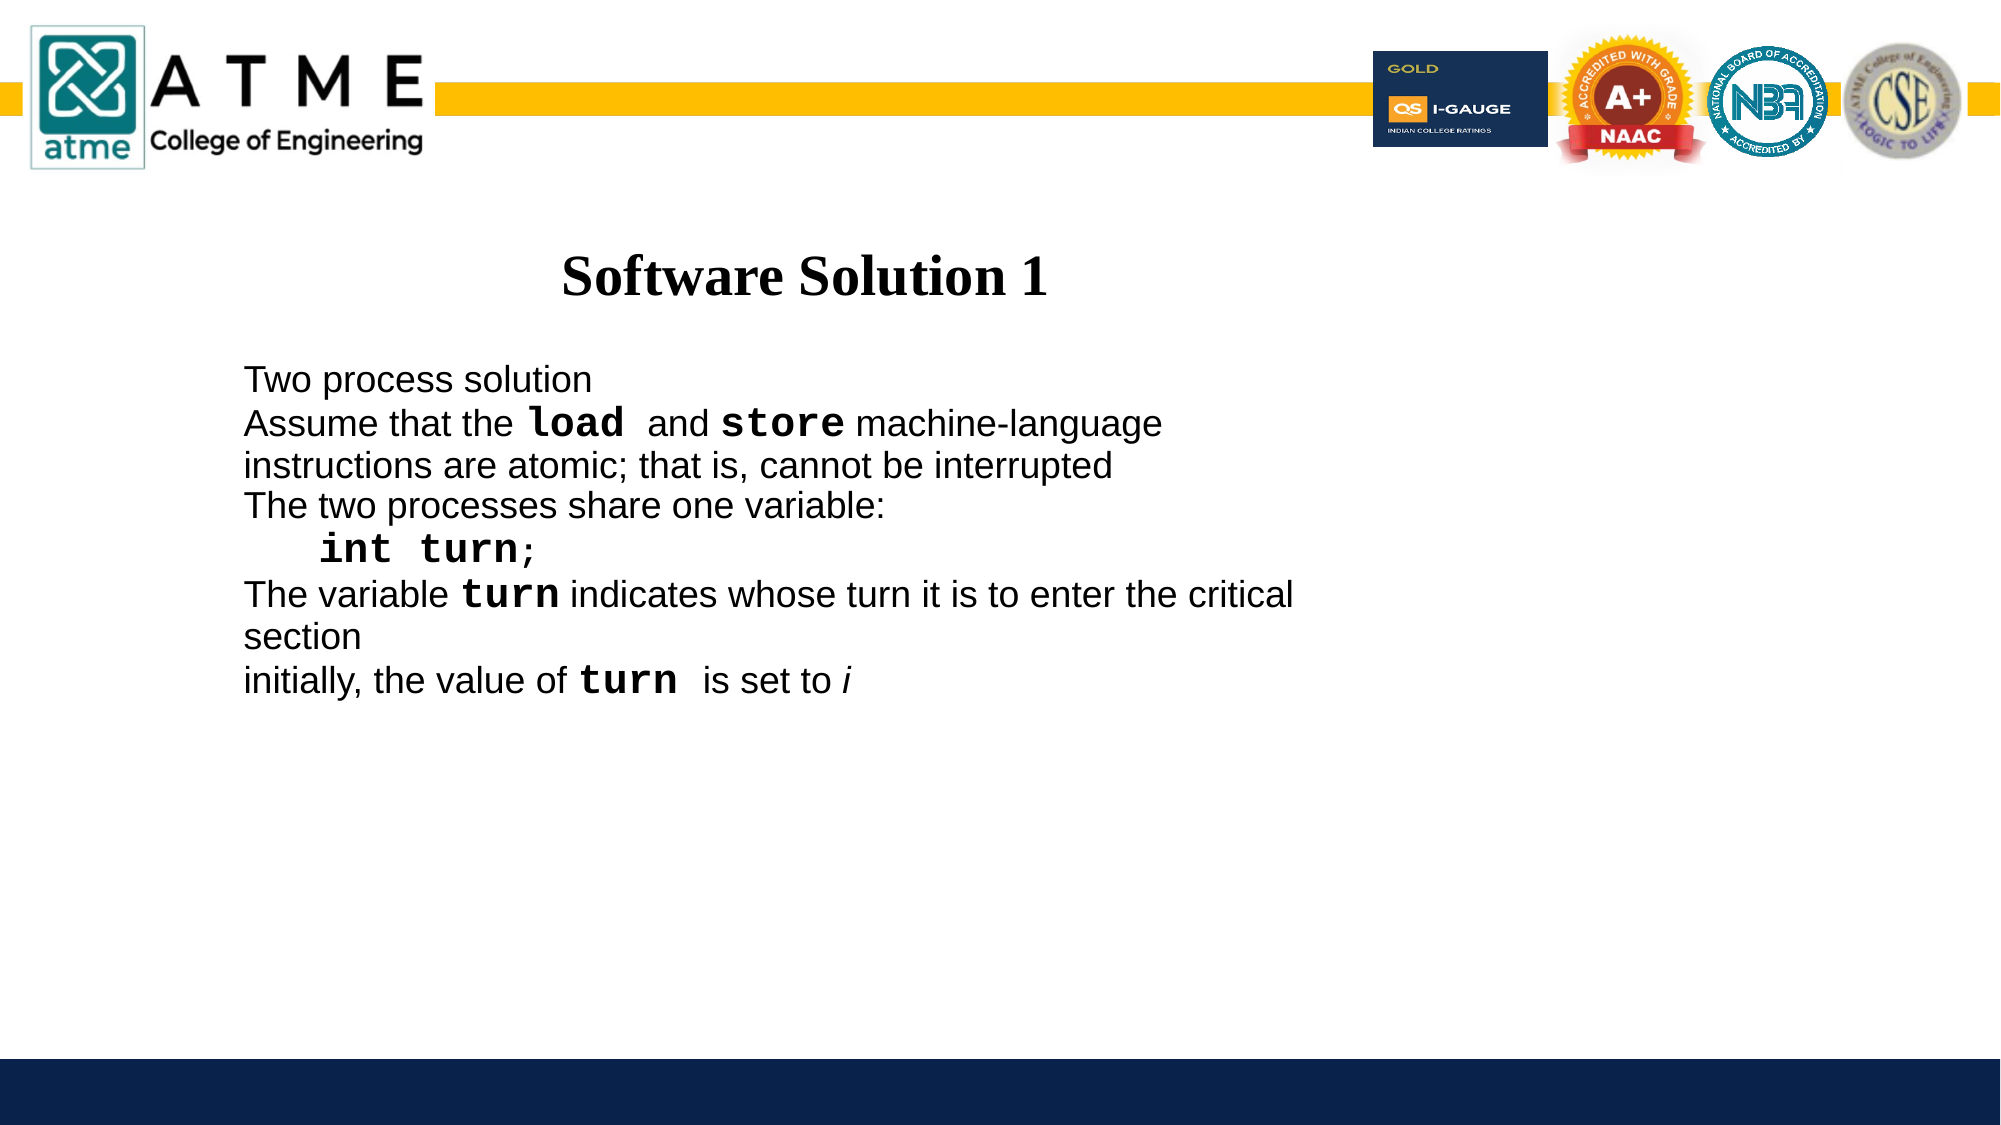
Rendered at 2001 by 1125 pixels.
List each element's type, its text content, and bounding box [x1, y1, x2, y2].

picture [1840, 26, 1968, 176]
picture [0, 1059, 2001, 1125]
picture [22, 15, 435, 178]
title Software Solution 1 [144, 230, 1469, 325]
list Two process solution Assume that the load and store machine-language instructions are atomic; that is, cannot be interrupted The two processes share one variable: int turn; The variable turn indicates whose turn it is to enter the critical section initially, the value of turn is set to i [228, 353, 1338, 1031]
picture [1373, 20, 1828, 180]
